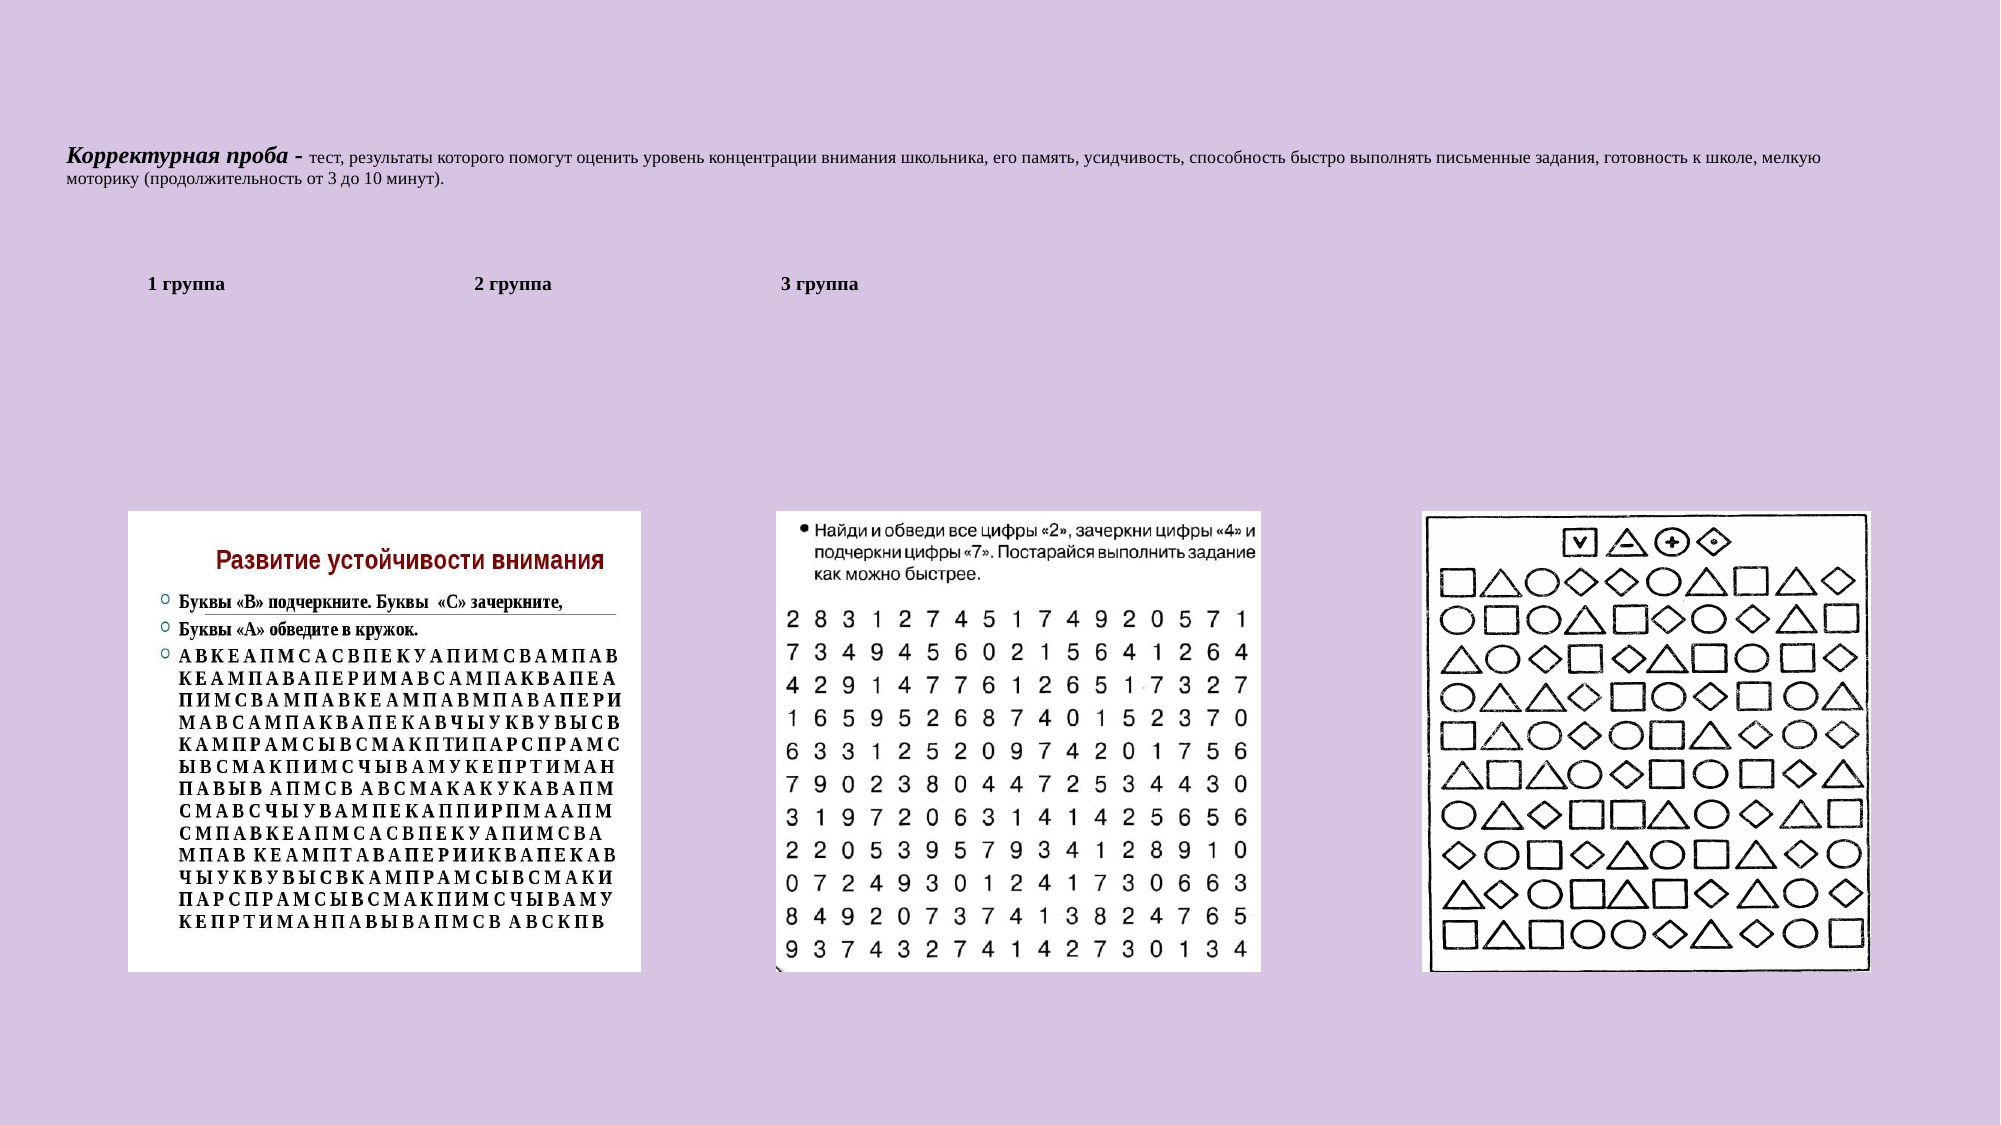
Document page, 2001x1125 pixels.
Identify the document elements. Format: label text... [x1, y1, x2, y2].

picture [776, 511, 1261, 972]
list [1422, 511, 1871, 972]
picture [128, 511, 641, 972]
title Корректурная проба - тест, результаты которого помогут оценить уровень концентрации внимания школьника, его память, усидчивость, способность быстро выполнять письменные задания, готовность к школе, мелкую моторику (продолжительность от 3 до 10 минут). 1 группа 2 группа 3 группа [51, 52, 1914, 328]
